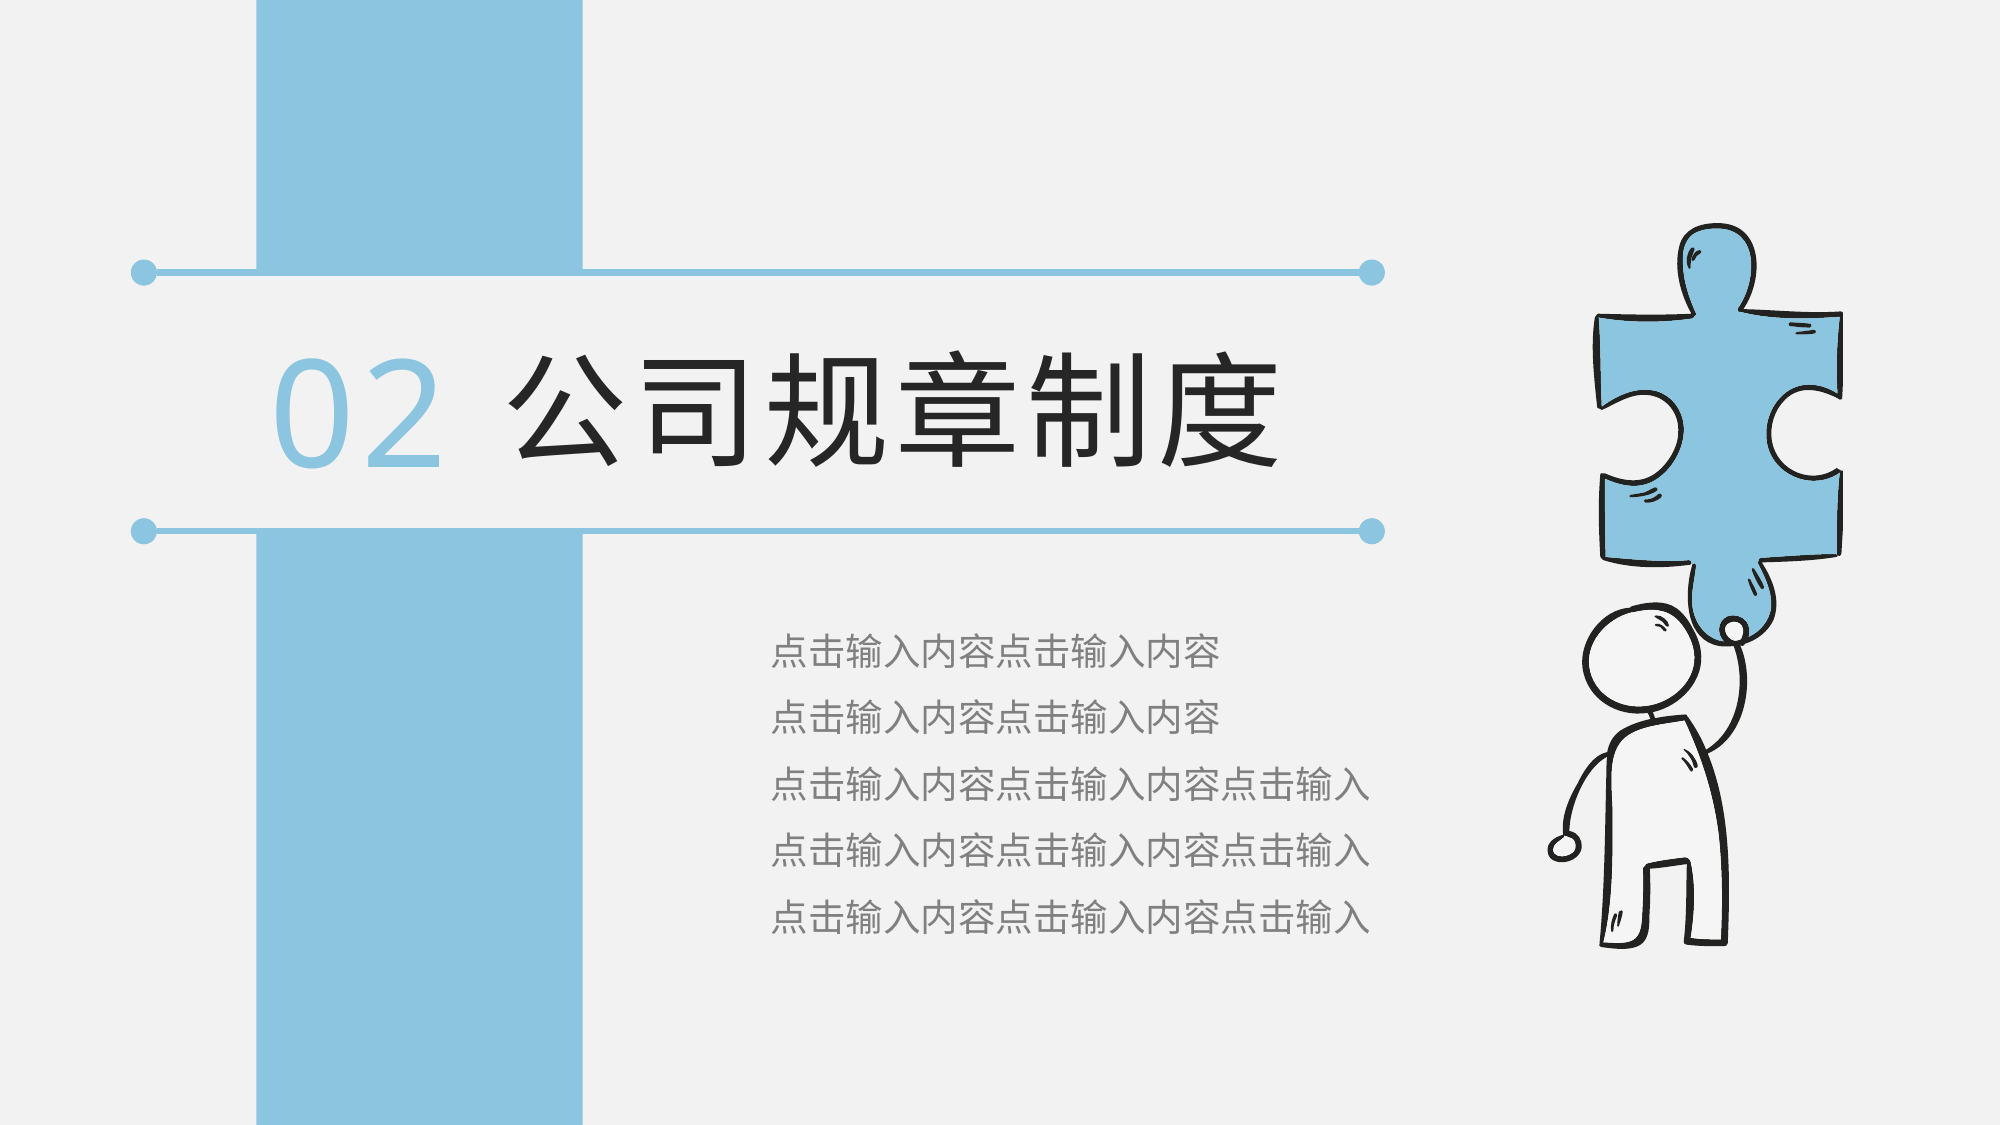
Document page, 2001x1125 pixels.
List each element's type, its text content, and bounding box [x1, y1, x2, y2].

text_box [255, 0, 584, 271]
text_box [1358, 517, 1386, 546]
text_box [129, 517, 158, 546]
text_box 02 [254, 309, 463, 505]
picture [1546, 222, 1843, 951]
text_box [255, 532, 584, 1125]
text_box [1358, 258, 1386, 287]
text_box [129, 258, 158, 287]
text_box 点击输入内容点击输入内容 点击输入内容点击输入内容 点击输入内容点击输入内容点击输入 点击输入内容点击输入内容点击输入 点击输入内容点击输入内容点击输入 [755, 598, 1386, 947]
text_box 公司规章制度 [487, 325, 1299, 490]
